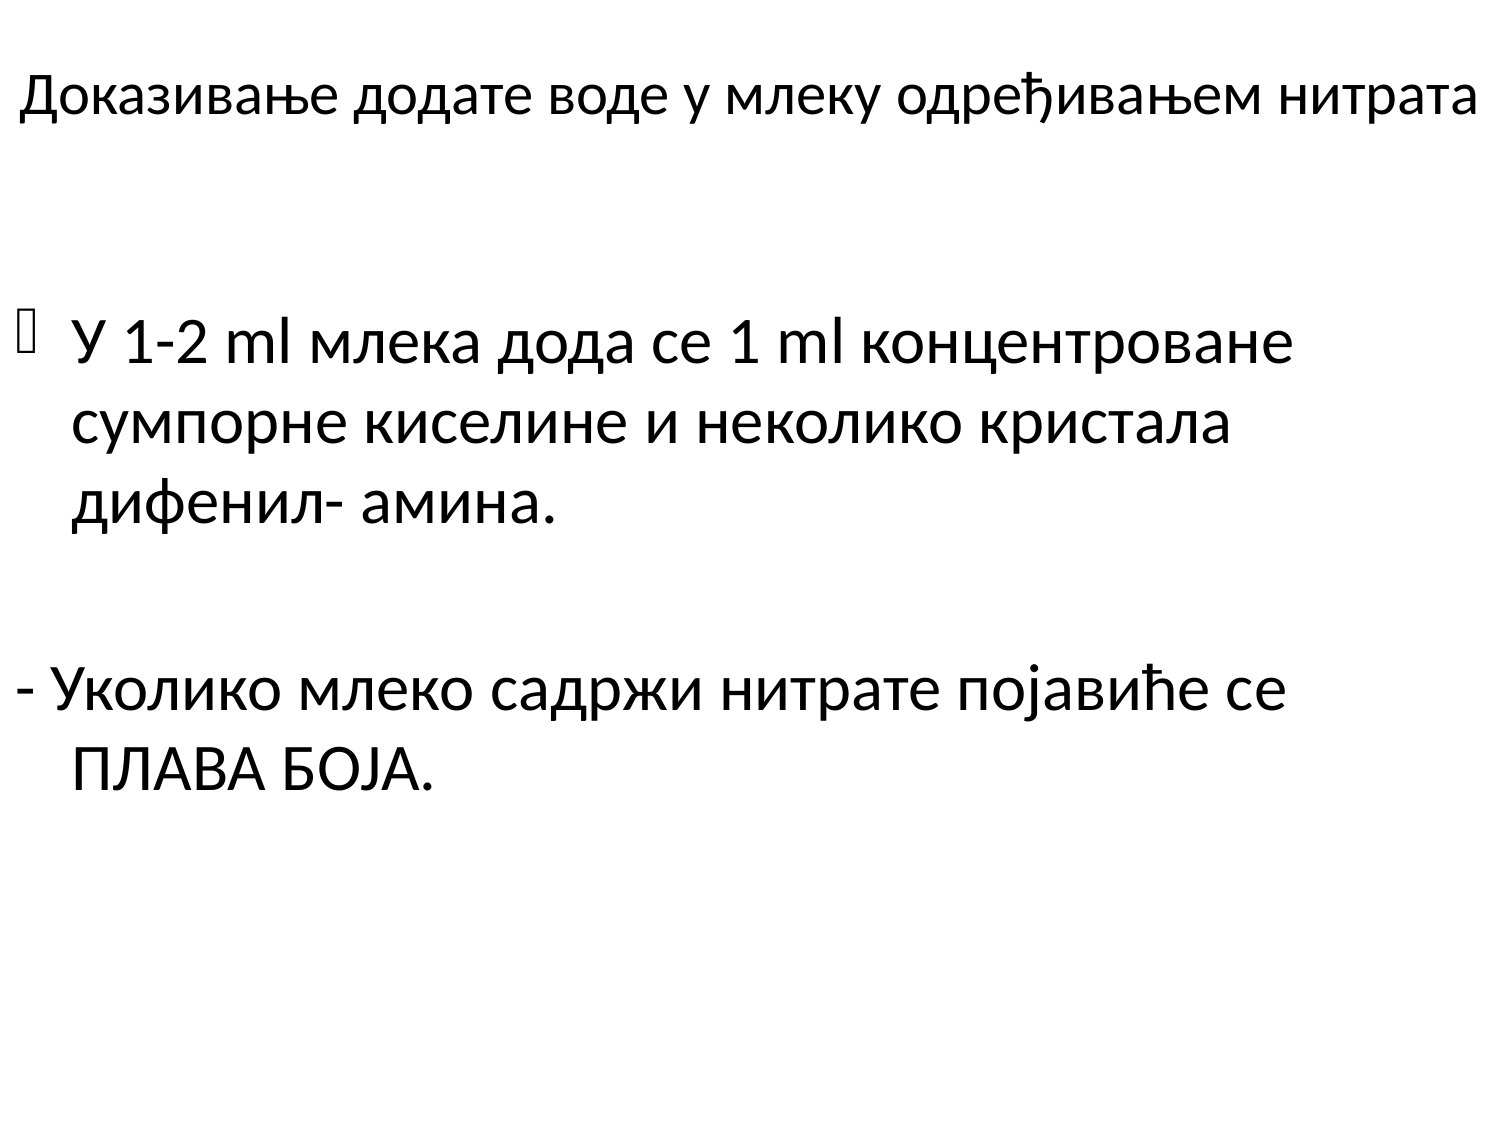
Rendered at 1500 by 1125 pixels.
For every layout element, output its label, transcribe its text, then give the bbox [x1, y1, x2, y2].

title Доказивање додате воде у млеку одређивањем нитрата [0, 42, 1500, 138]
list У 1-2 ml млека дода се 1 ml концентроване сумпорне киселине и неколико кристала дифенил- амина. - Уколико млеко садржи нитрате појавиће се ПЛАВА БОЈА. [0, 196, 1500, 1125]
